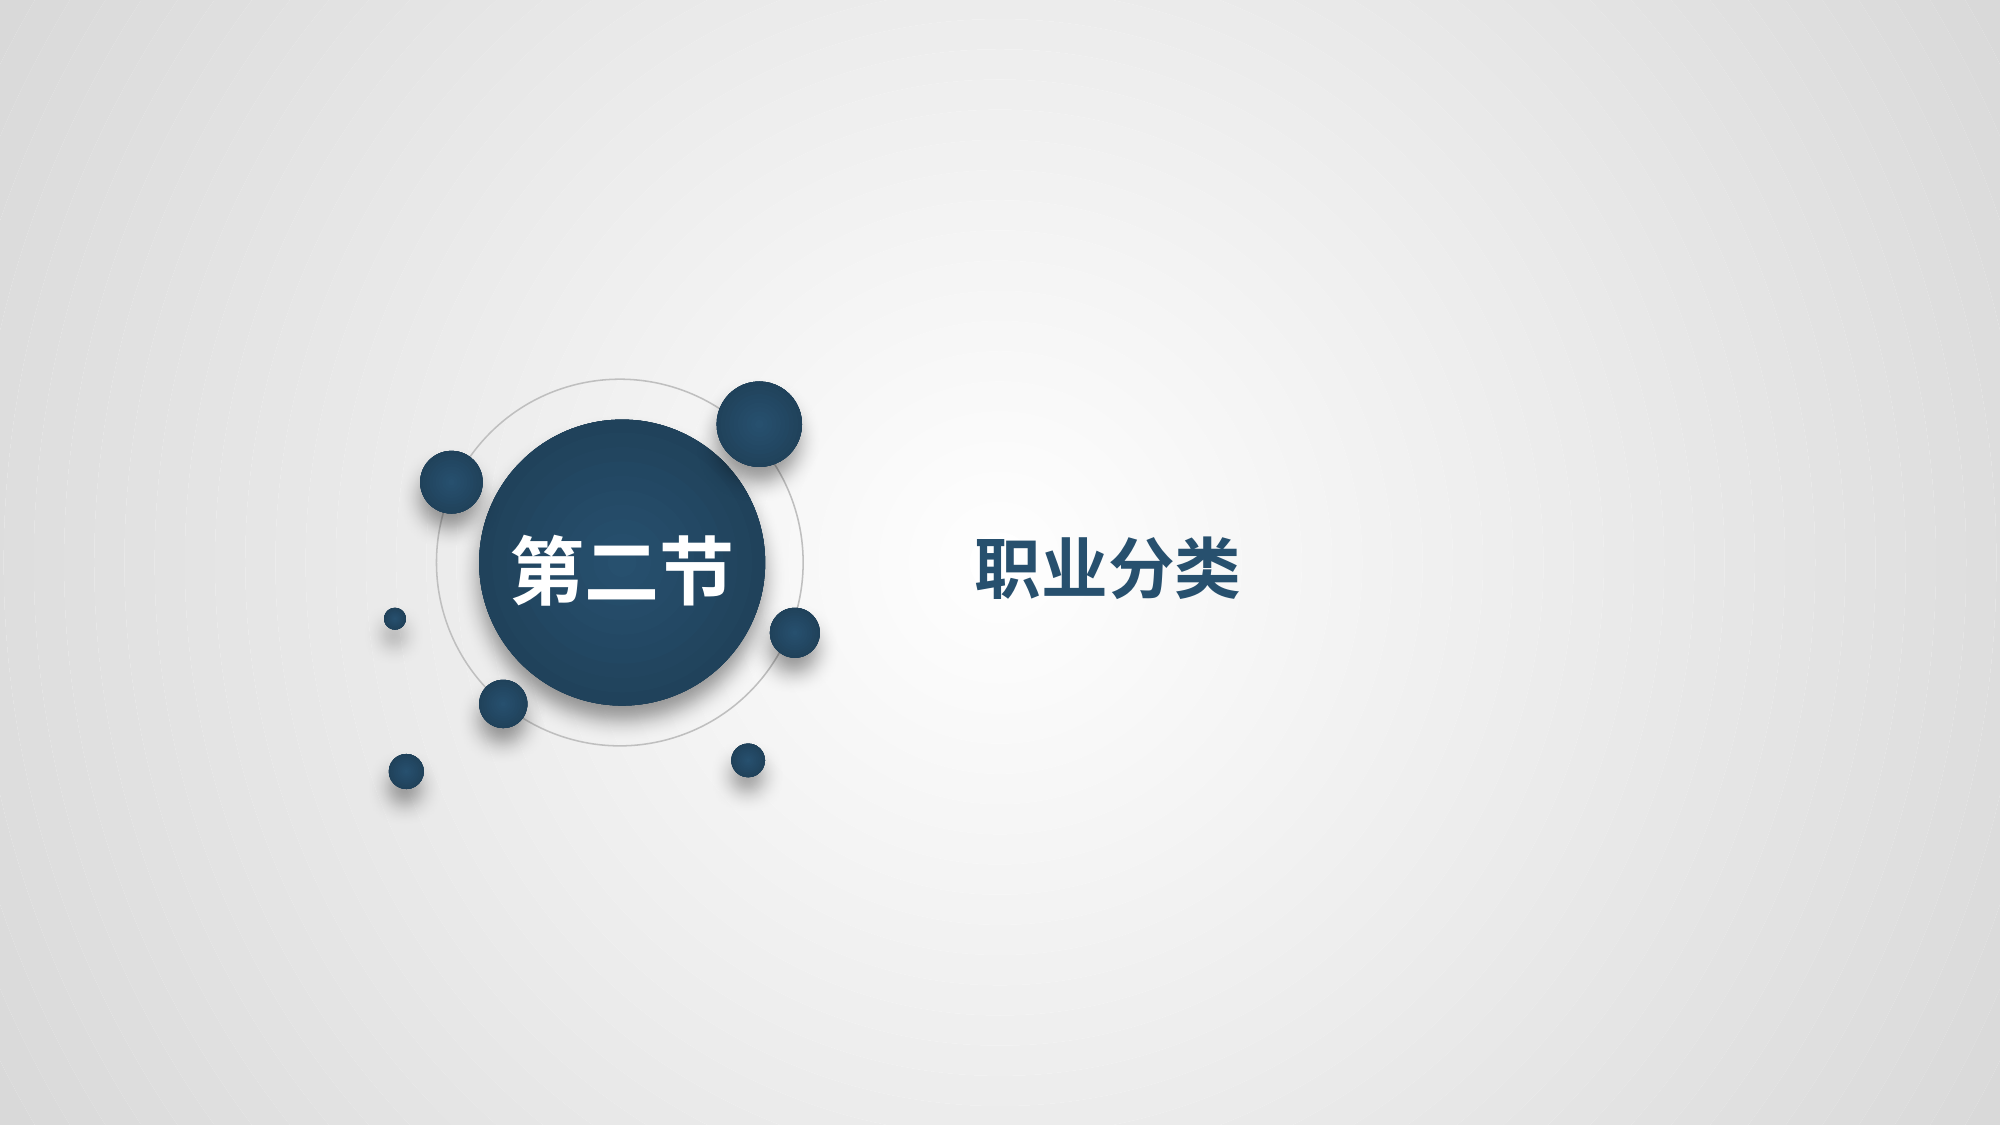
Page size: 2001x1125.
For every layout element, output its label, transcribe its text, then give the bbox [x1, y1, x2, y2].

text_box [768, 606, 821, 659]
text_box [435, 541, 498, 687]
text_box [419, 449, 484, 515]
text_box [478, 418, 767, 707]
text_box [470, 378, 715, 479]
text_box [760, 488, 805, 610]
text_box 职业分类 [960, 519, 1257, 615]
text_box 第二节 [494, 516, 750, 622]
text_box [715, 380, 804, 468]
text_box [478, 678, 529, 730]
text_box [539, 667, 766, 747]
text_box [387, 752, 425, 791]
text_box [383, 606, 407, 631]
text_box [730, 742, 767, 779]
